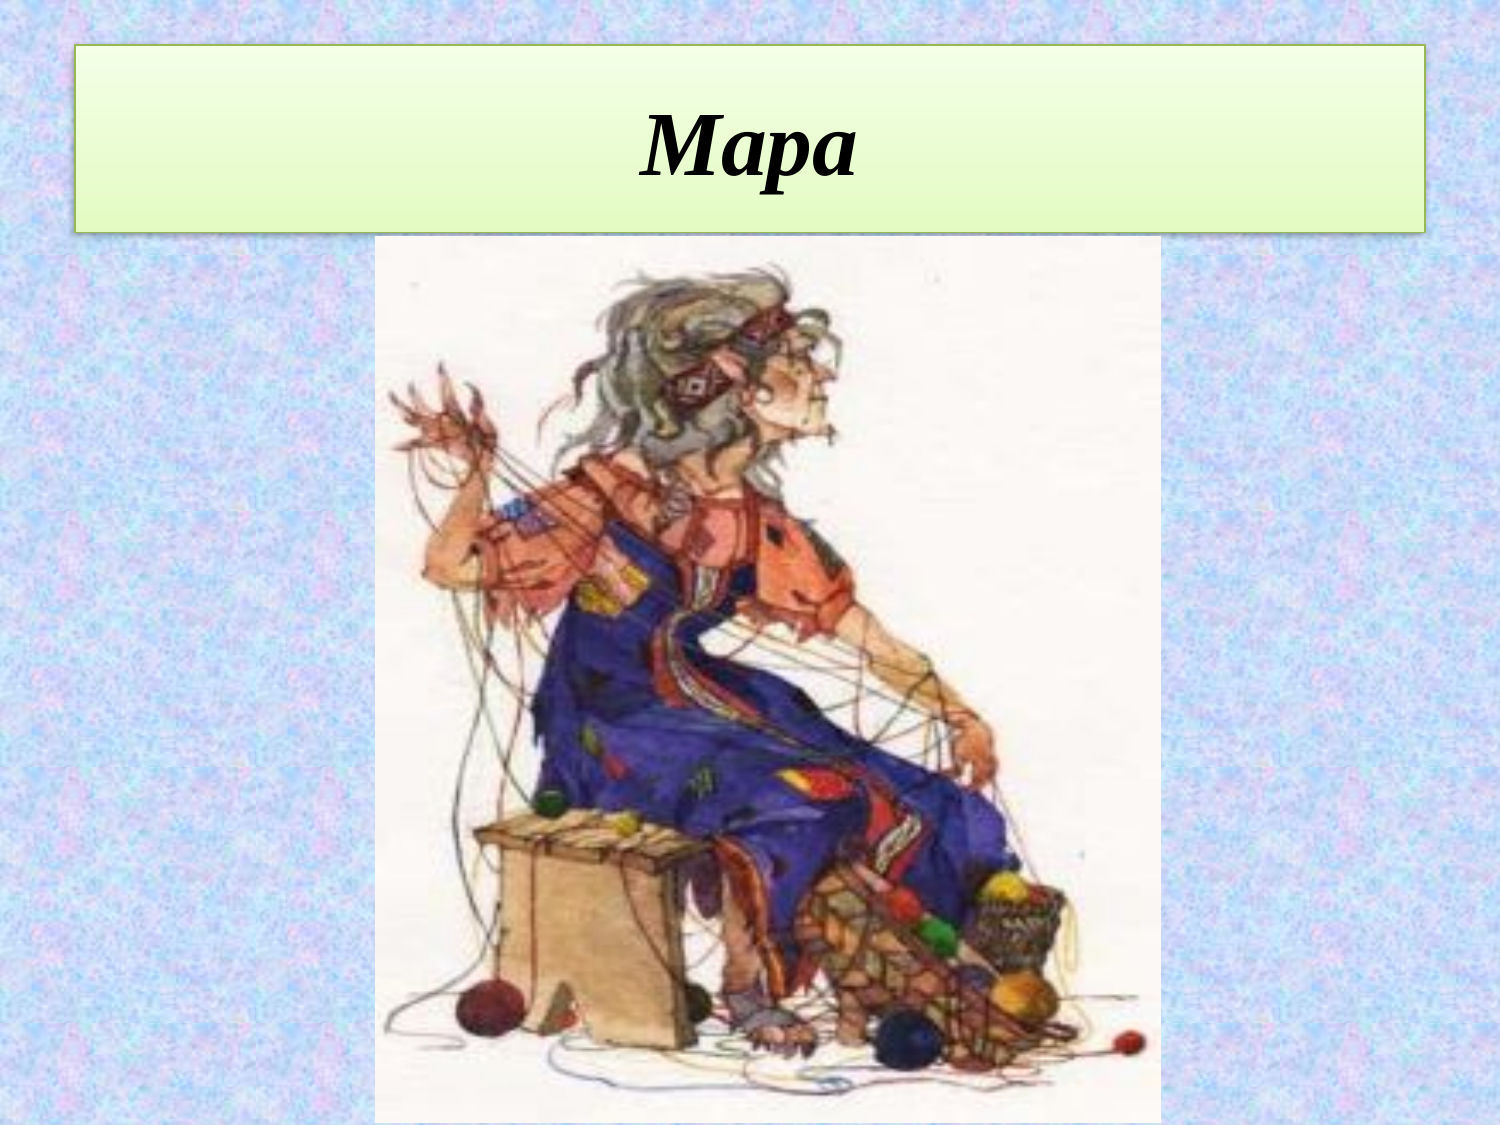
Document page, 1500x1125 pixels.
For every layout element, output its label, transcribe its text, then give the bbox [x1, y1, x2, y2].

title Мара [74, 44, 1426, 233]
picture [0, 0, 1500, 1125]
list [374, 235, 1161, 1123]
